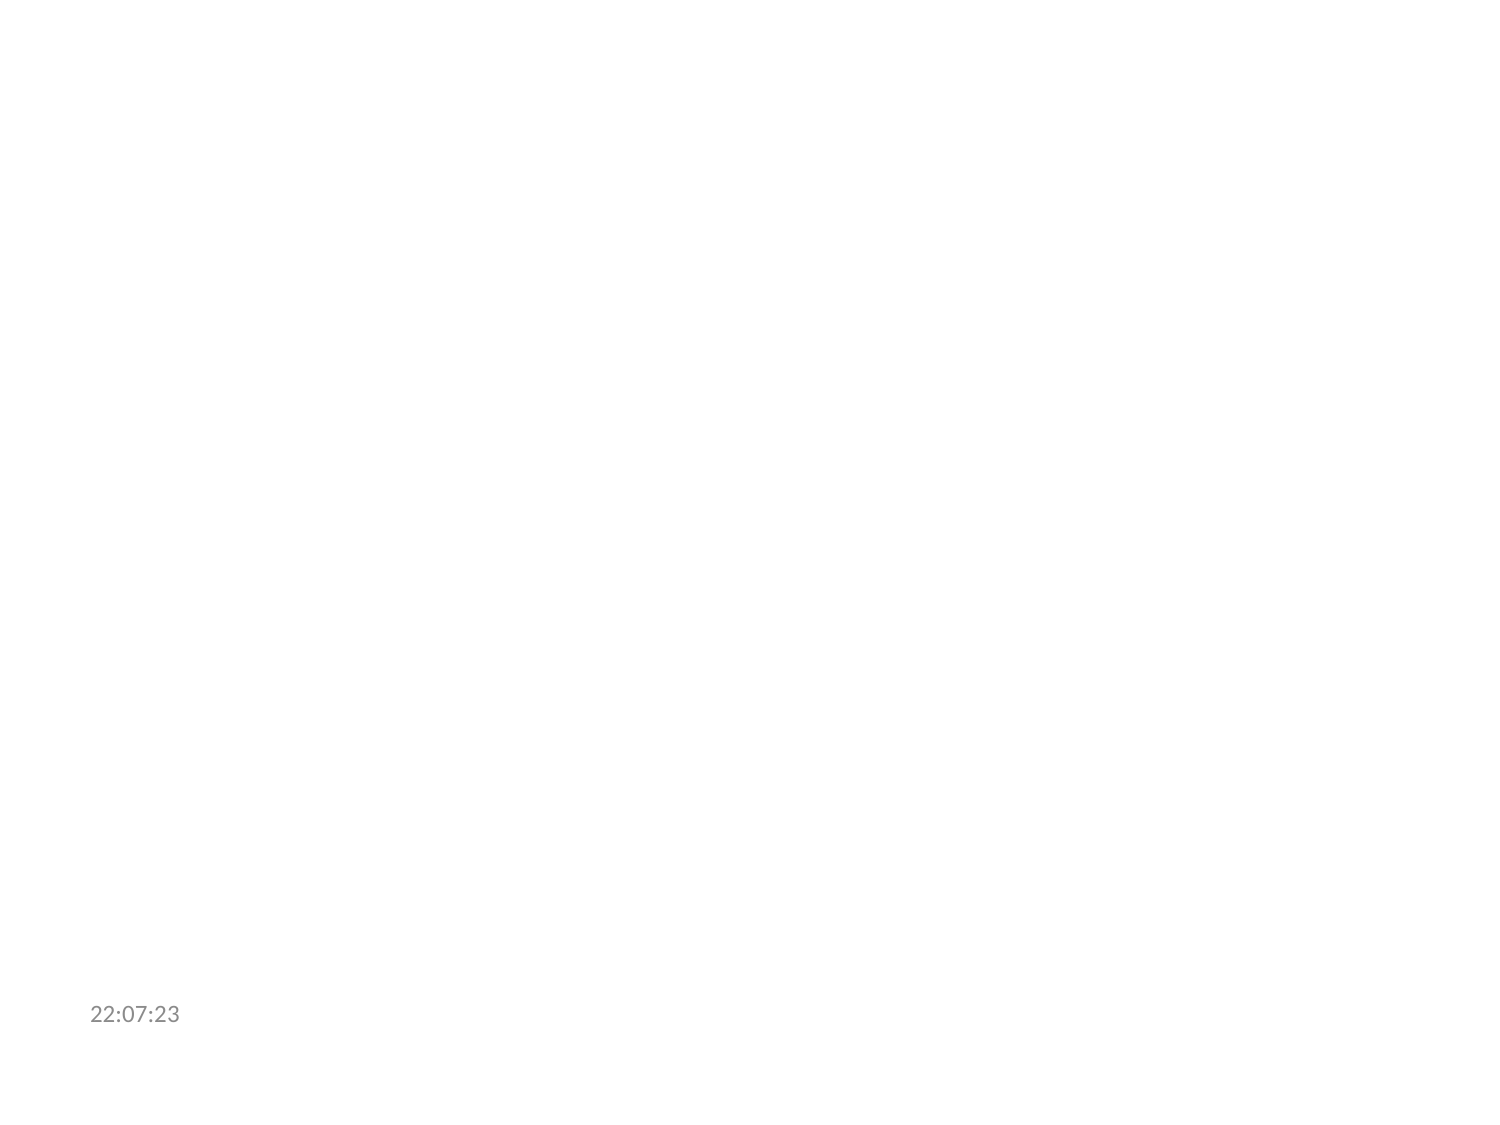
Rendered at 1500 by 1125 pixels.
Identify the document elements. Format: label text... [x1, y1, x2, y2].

text_box 15:35:09 [75, 982, 425, 1043]
